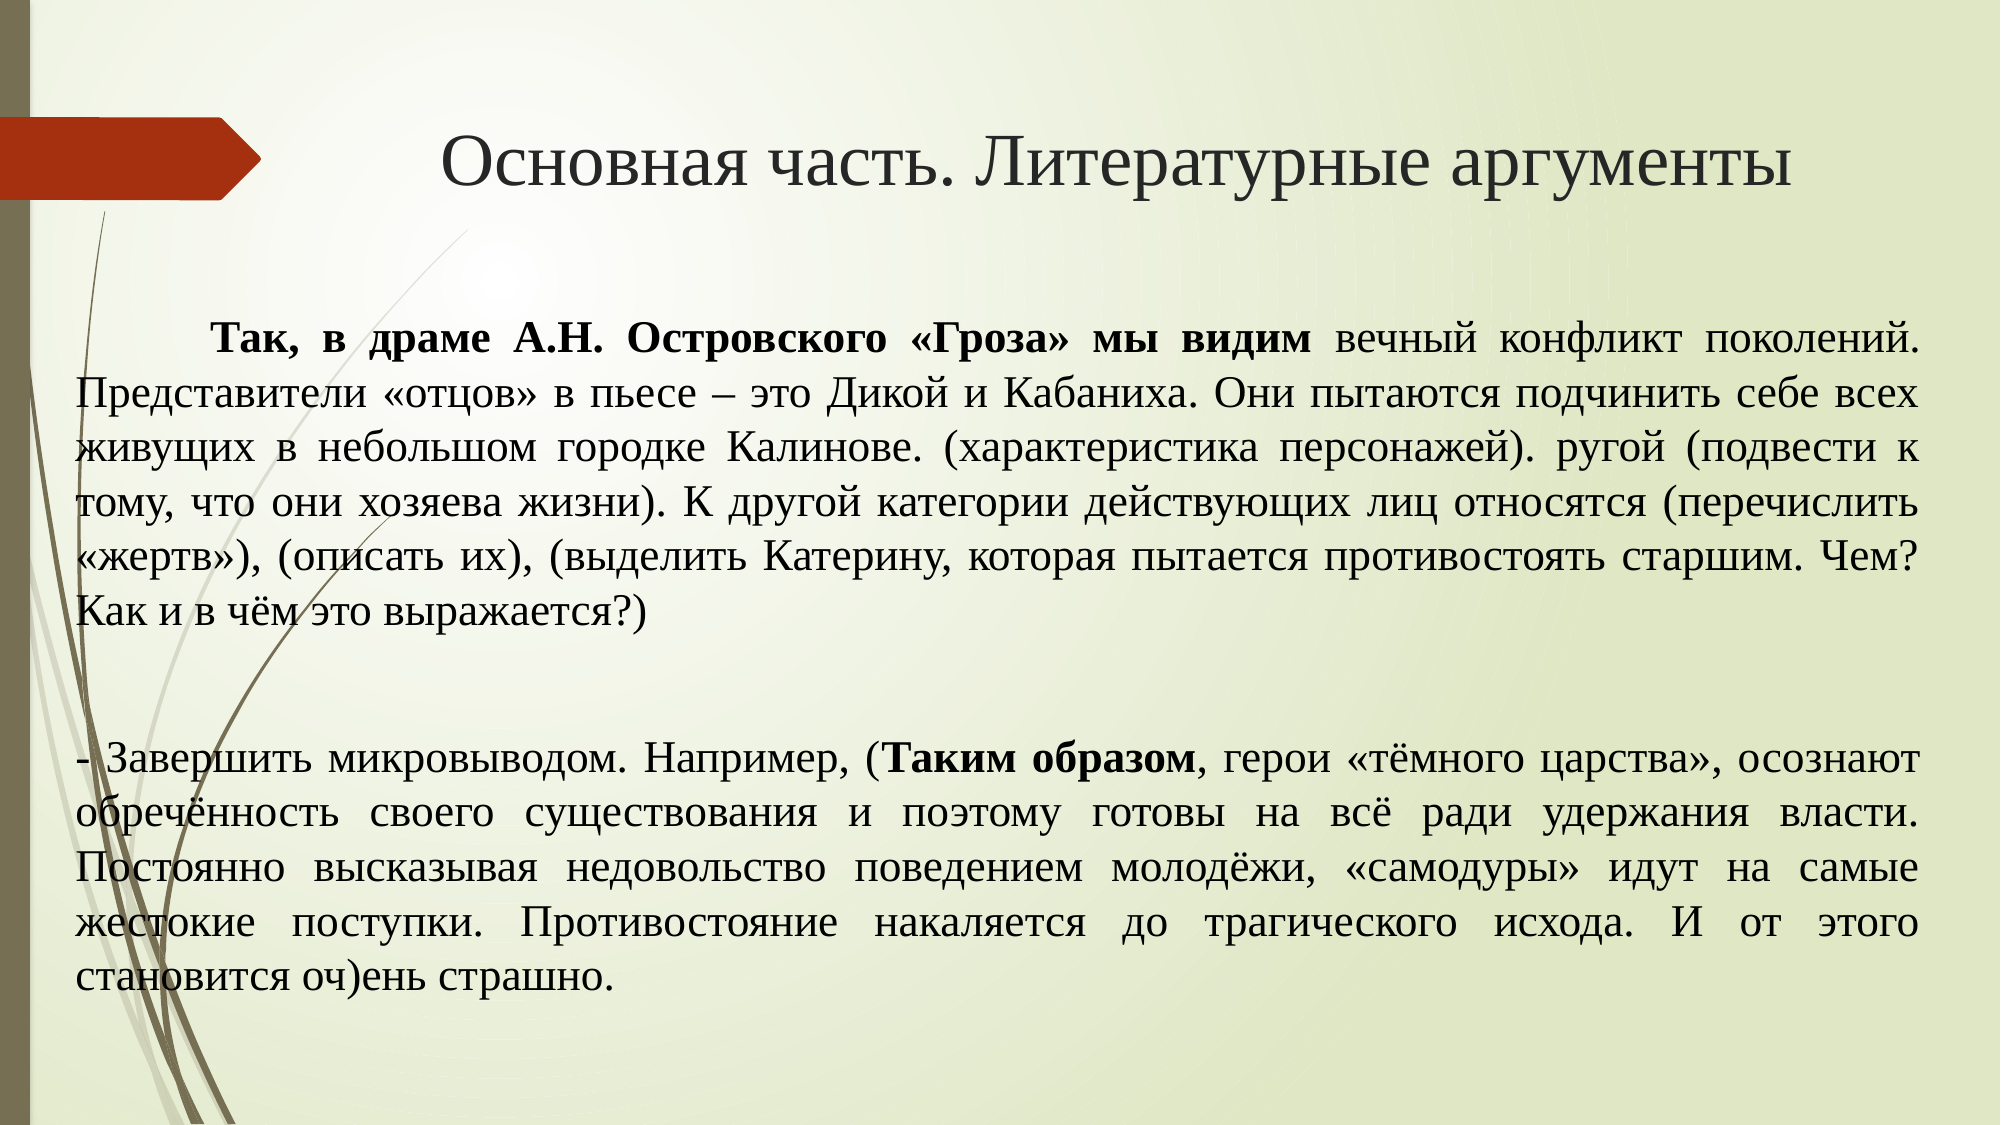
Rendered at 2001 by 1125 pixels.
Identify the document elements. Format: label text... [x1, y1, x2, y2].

list Так, в драме А.Н. Островского «Гроза» мы видим вечный конфликт поколений. Представители «отцов» в пьесе – это Дикой и Кабаниха. Они пытаются подчинить себе всех живущих в небольшом городке Калинове. (характеристика персонажей). ругой (подвести к тому, что они хозяева жизни). К другой категории действующих лиц относятся (перечислить «жертв»), (описать их), (выделить Катерину, которая пытается противостоять старшим. Чем? Как и в чём это выражается?) - Завершить микровыводом. Например, (Таким образом, герои «тёмного царства», осознают обречённость своего существования и поэтому готовы на всё ради удержания власти. Постоянно высказывая недовольство поведением молодёжи, «самодуры» идут на самые жестокие поступки. Противостояние накаляется до трагического исхода. И от этого становится оч)ень страшно. [60, 299, 1937, 1014]
title Основная часть. Литературные аргументы [425, 102, 1888, 299]
